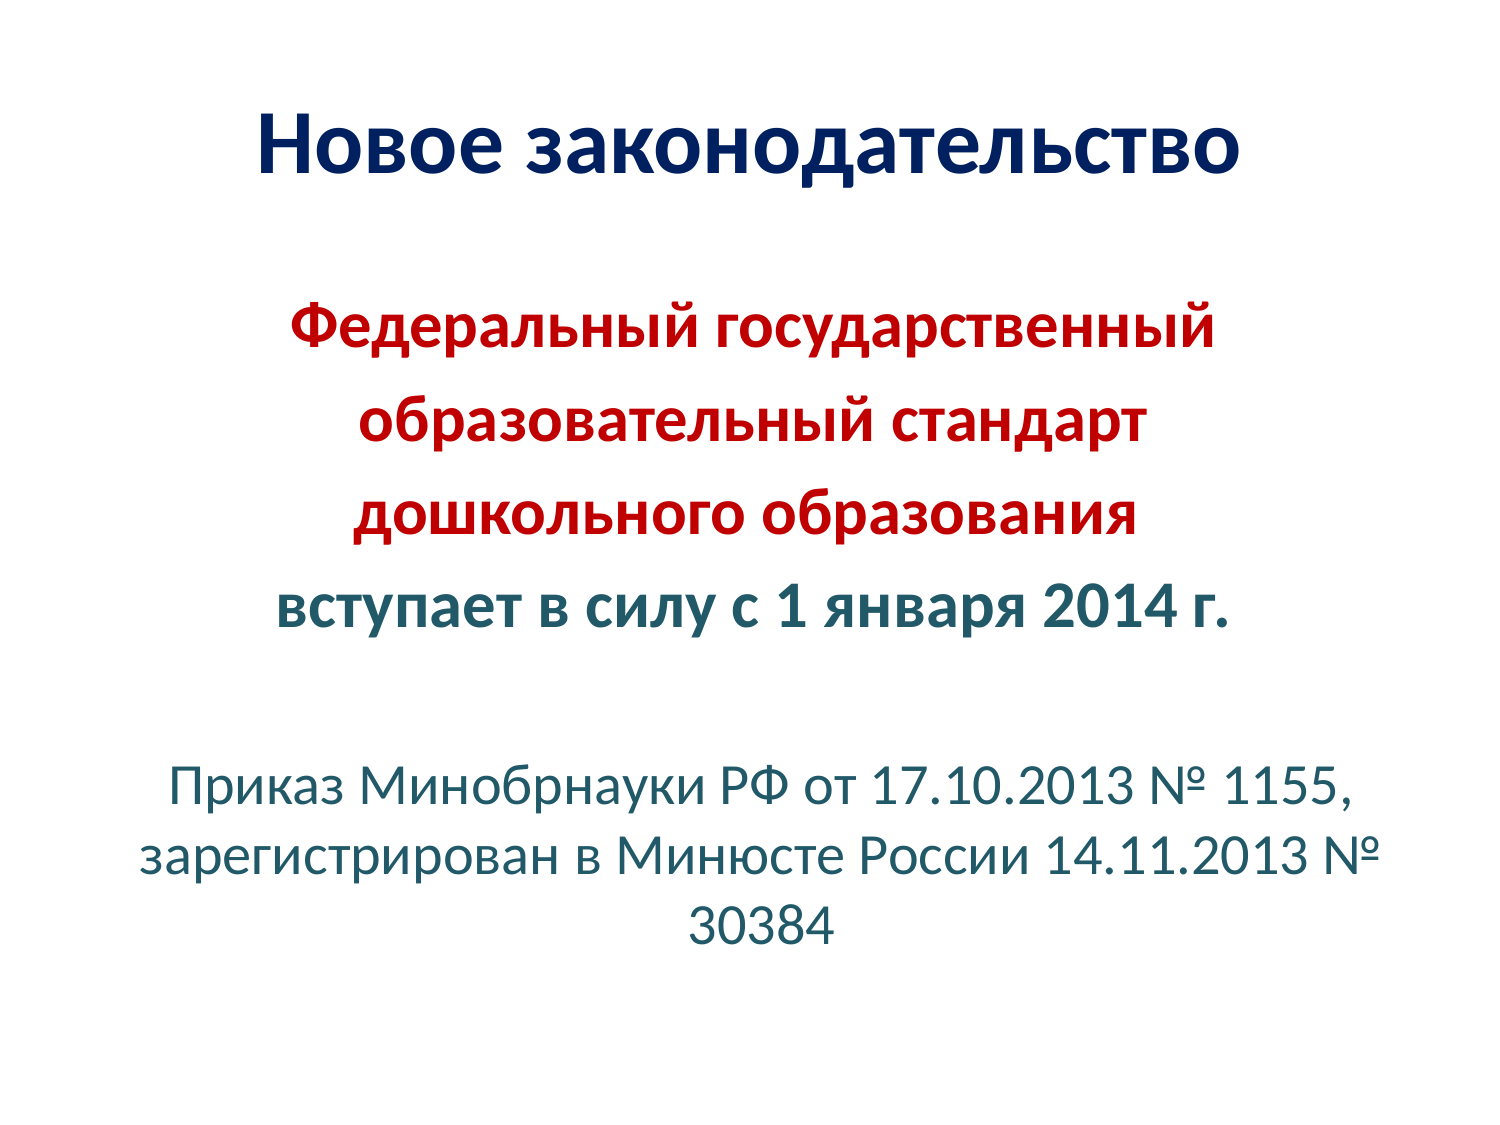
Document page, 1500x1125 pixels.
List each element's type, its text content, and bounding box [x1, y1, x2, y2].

title Новое законодательство [75, 42, 1425, 231]
list Федеральный государственный образовательный стандарт дошкольного образования вступает в силу с 1 января 2014 г. Приказ Минобрнауки РФ от 17.10.2013 № 1155, зарегистрирован в Минюсте России 14.11.2013 № 30384 [123, 273, 1399, 994]
